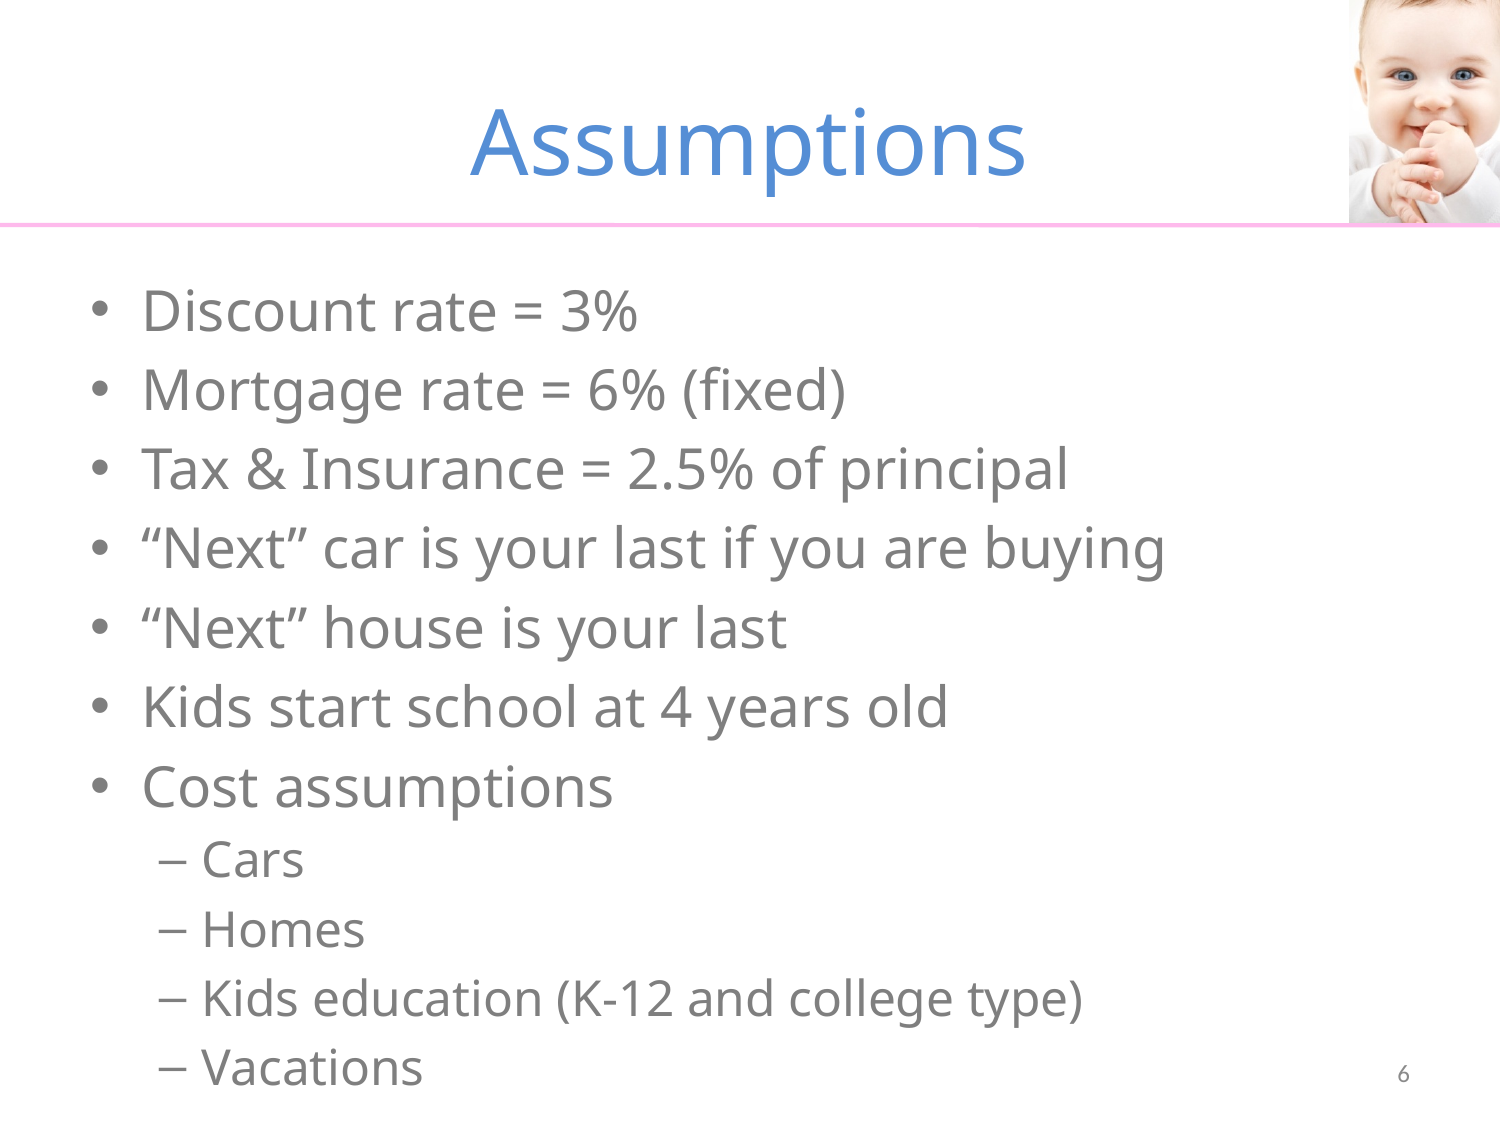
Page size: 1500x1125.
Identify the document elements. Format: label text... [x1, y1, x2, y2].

slide_number 6 [1074, 1042, 1425, 1103]
list Discount rate = 3% Mortgage rate = 6% (fixed) Tax & Insurance = 2.5% of principal “Next” car is your last if you are buying “Next” house is your last Kids start school at 4 years old Cost assumptions Cars Homes Kids education (K-12 and college type) Vacations [75, 266, 1425, 1105]
picture [1349, 0, 1500, 223]
title Assumptions [75, 45, 1425, 233]
